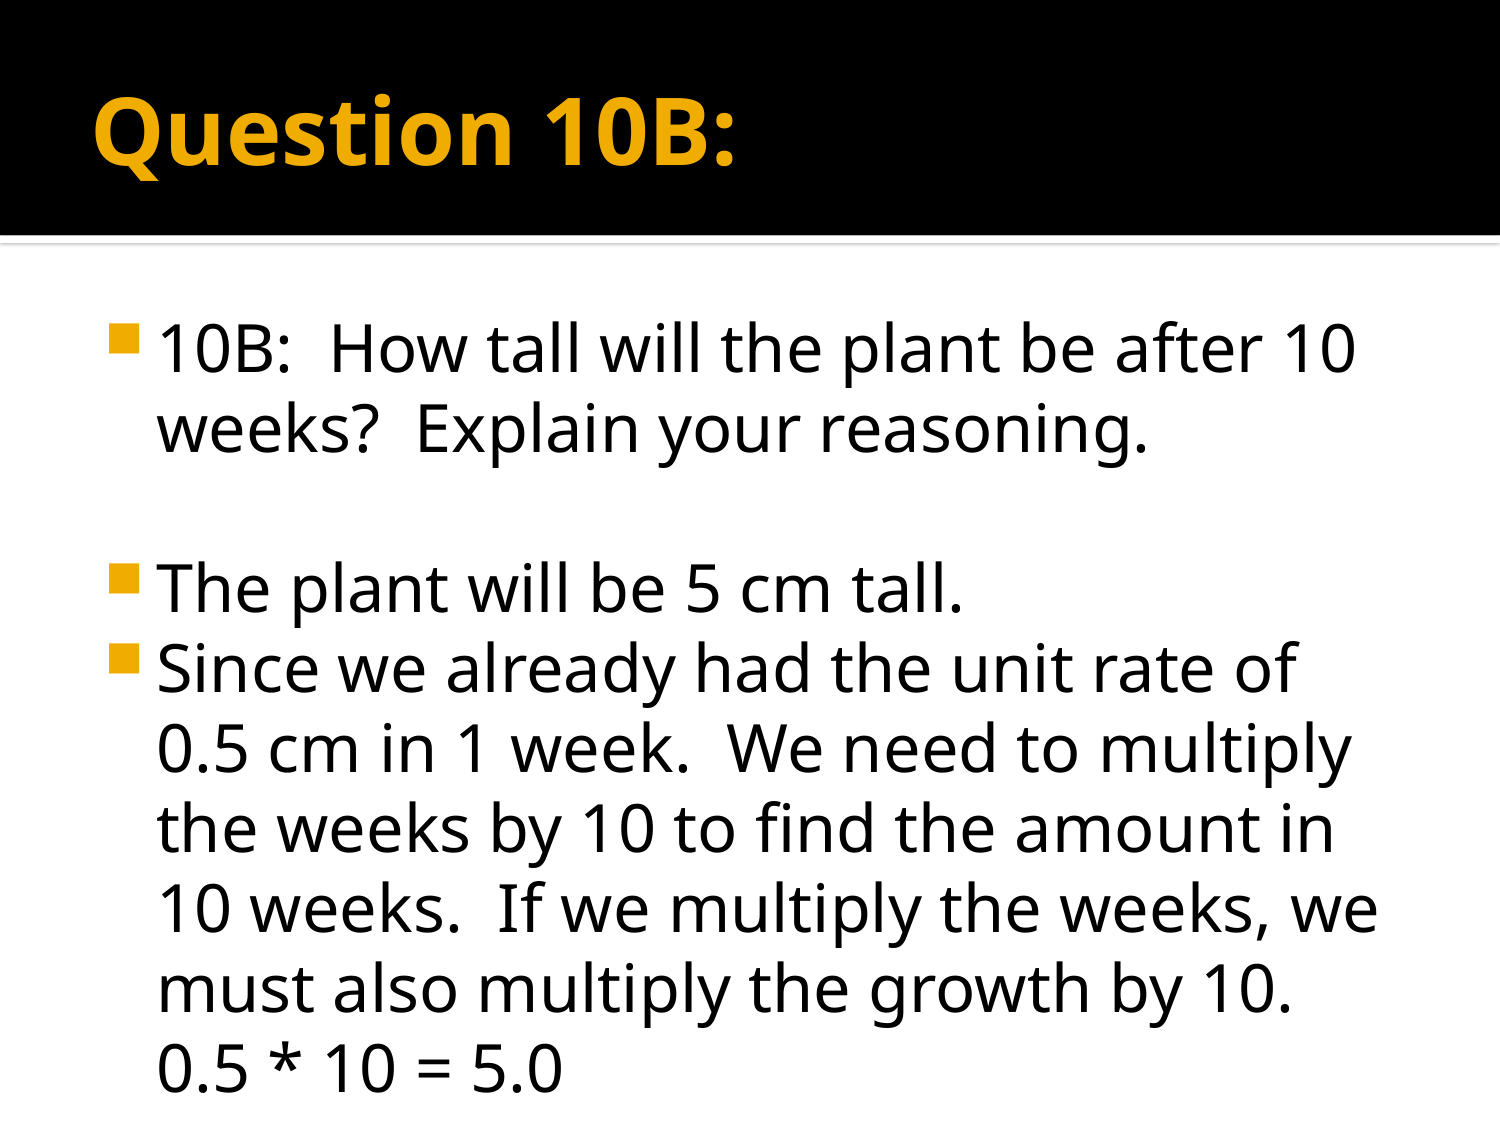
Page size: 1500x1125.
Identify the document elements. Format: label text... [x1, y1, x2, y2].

title Question 10B: [75, 25, 1425, 231]
list 10B: How tall will the plant be after 10 weeks? Explain your reasoning. The plant will be 5 cm tall. Since we already had the unit rate of 0.5 cm in 1 week. We need to multiply the weeks by 10 to find the amount in 10 weeks. If we multiply the weeks, we must also multiply the growth by 10. 0.5 * 10 = 5.0 [75, 291, 1425, 1050]
